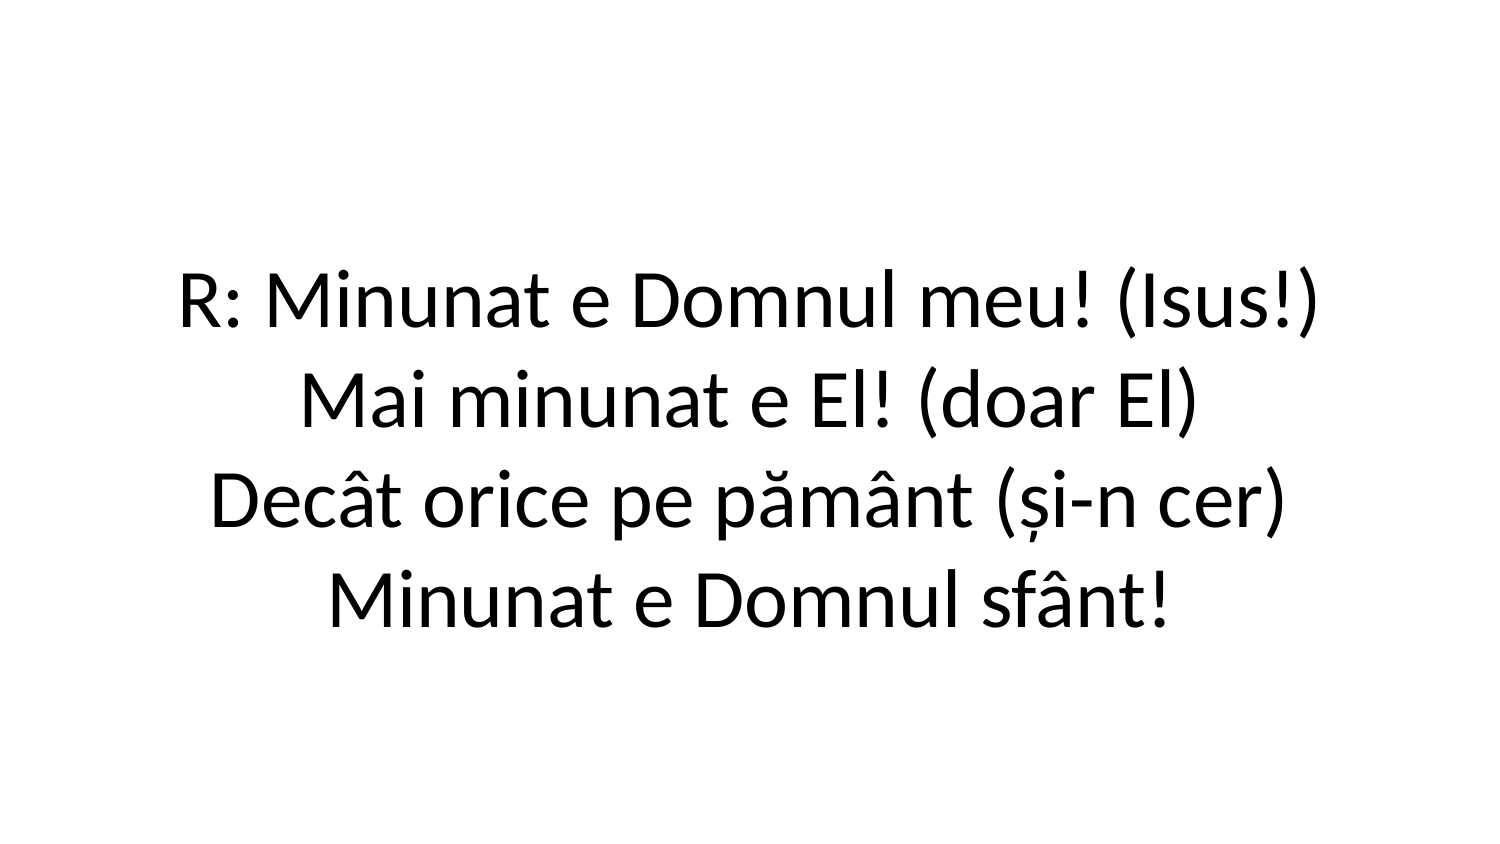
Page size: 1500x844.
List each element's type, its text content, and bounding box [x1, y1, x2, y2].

text_box R: Minunat e Domnul meu! (Isus!) Mai minunat e El! (doar El) Decât orice pe pământ (și-n cer) Minunat e Domnul sfânt! [162, 192, 1338, 652]
